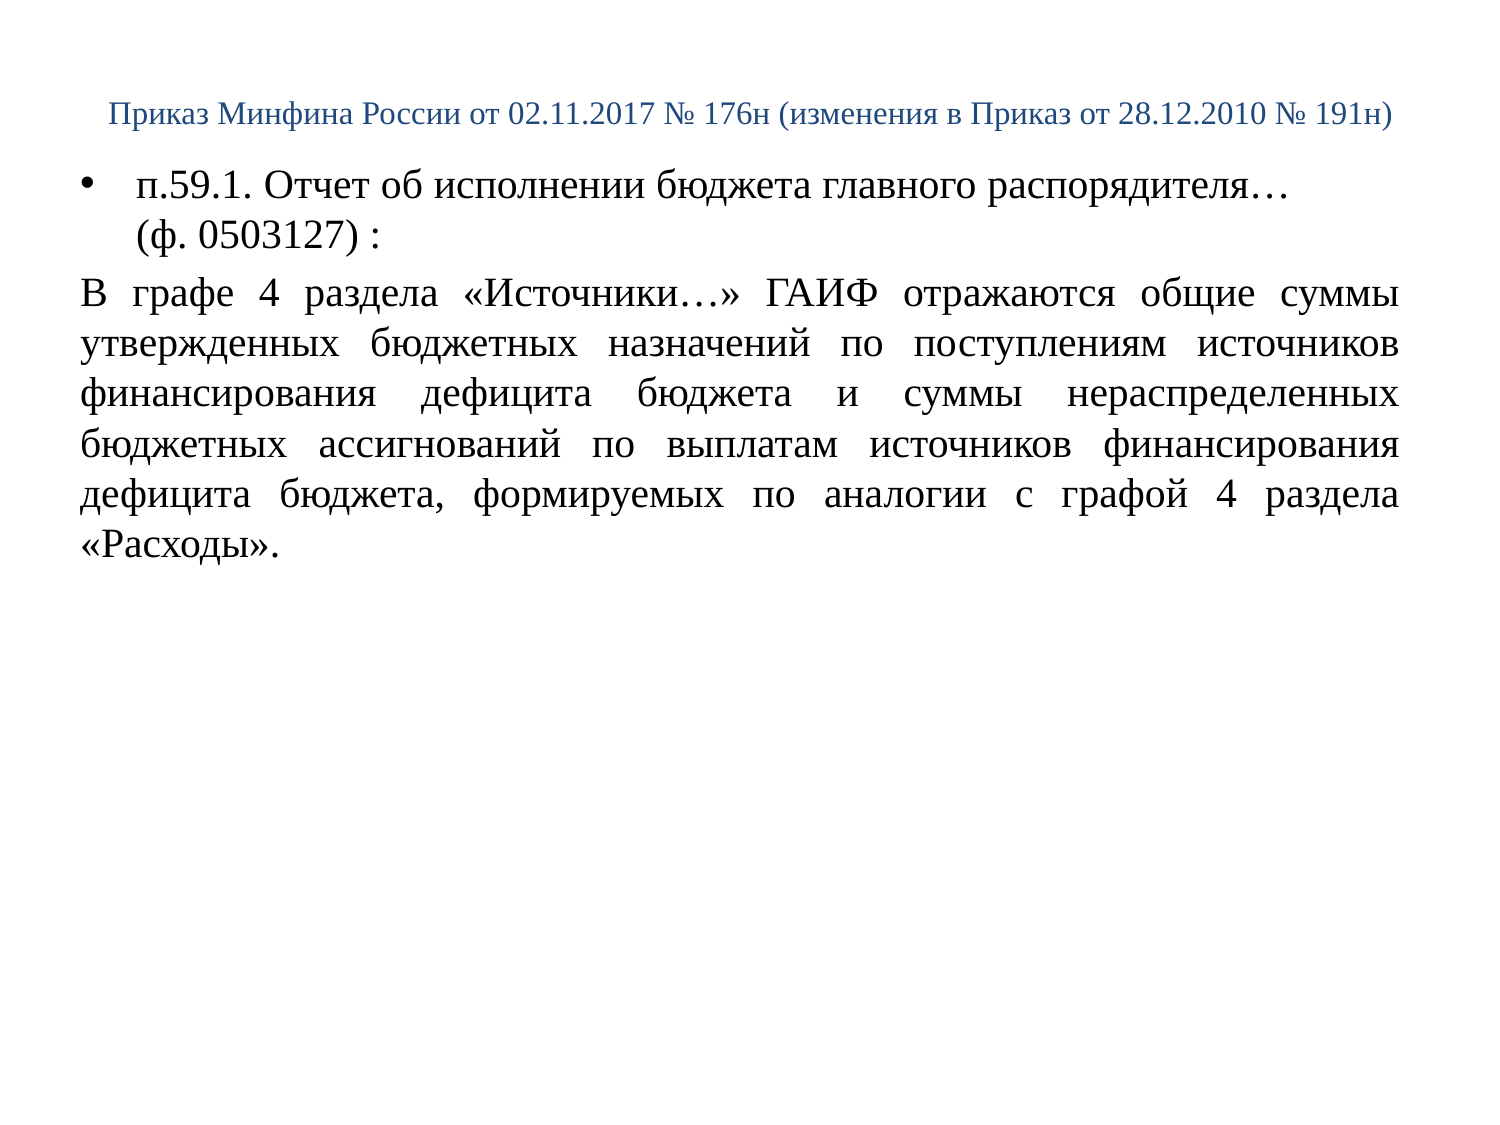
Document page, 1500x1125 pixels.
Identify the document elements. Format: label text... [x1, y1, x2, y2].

list п.59.1. Отчет об исполнении бюджета главного распорядителя… (ф. 0503127) : В графе 4 раздела «Источники…» ГАИФ отражаются общие суммы утвержденных бюджетных назначений по поступлениям источников финансирования дефицита бюджета и суммы нераспределенных бюджетных ассигнований по выплатам источников финансирования дефицита бюджета, формируемых по аналогии с графой 4 раздела «Расходы». [64, 149, 1415, 1059]
title Приказ Минфина России от 02.11.2017 № 176н (изменения в Приказ от 28.12.2010 № 191н) [76, 66, 1427, 197]
